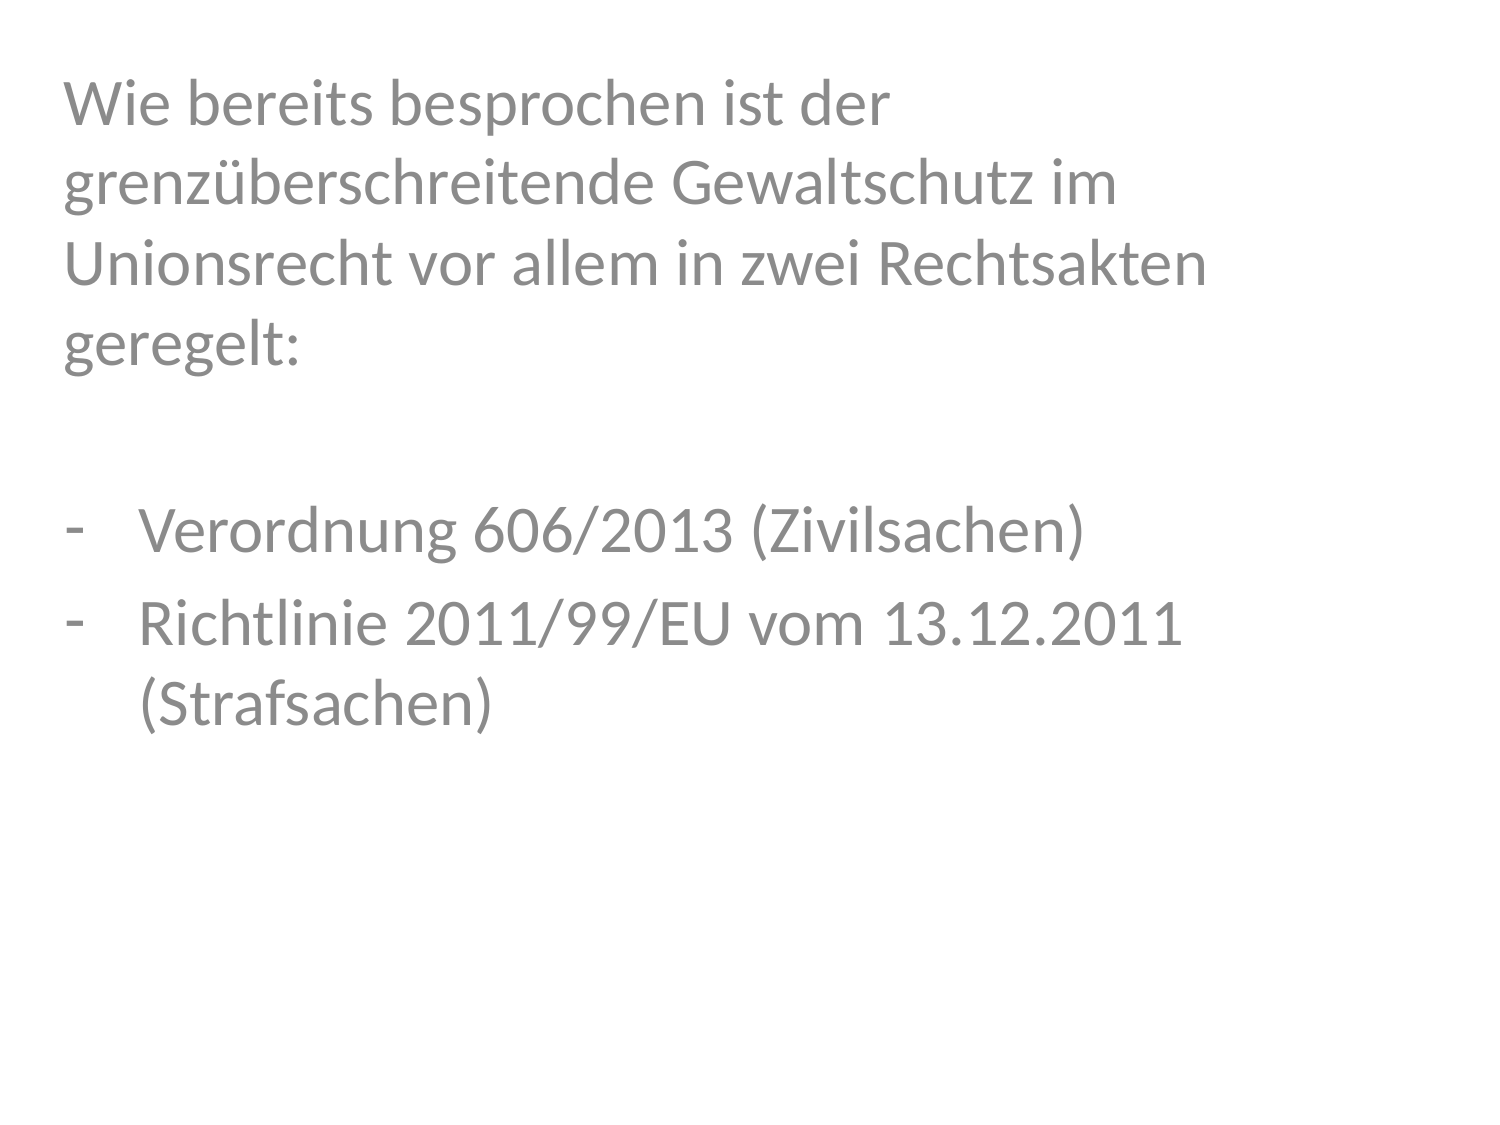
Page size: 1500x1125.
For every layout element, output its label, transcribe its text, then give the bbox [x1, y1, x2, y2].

subtitle Wie bereits besprochen ist der grenzüberschreitende Gewaltschutz im Unionsrecht vor allem in zwei Rechtsakten geregelt: Verordnung 606/2013 (Zivilsachen) Richtlinie 2011/99/EU vom 13.12.2011 (Strafsachen) [48, 50, 1446, 1063]
